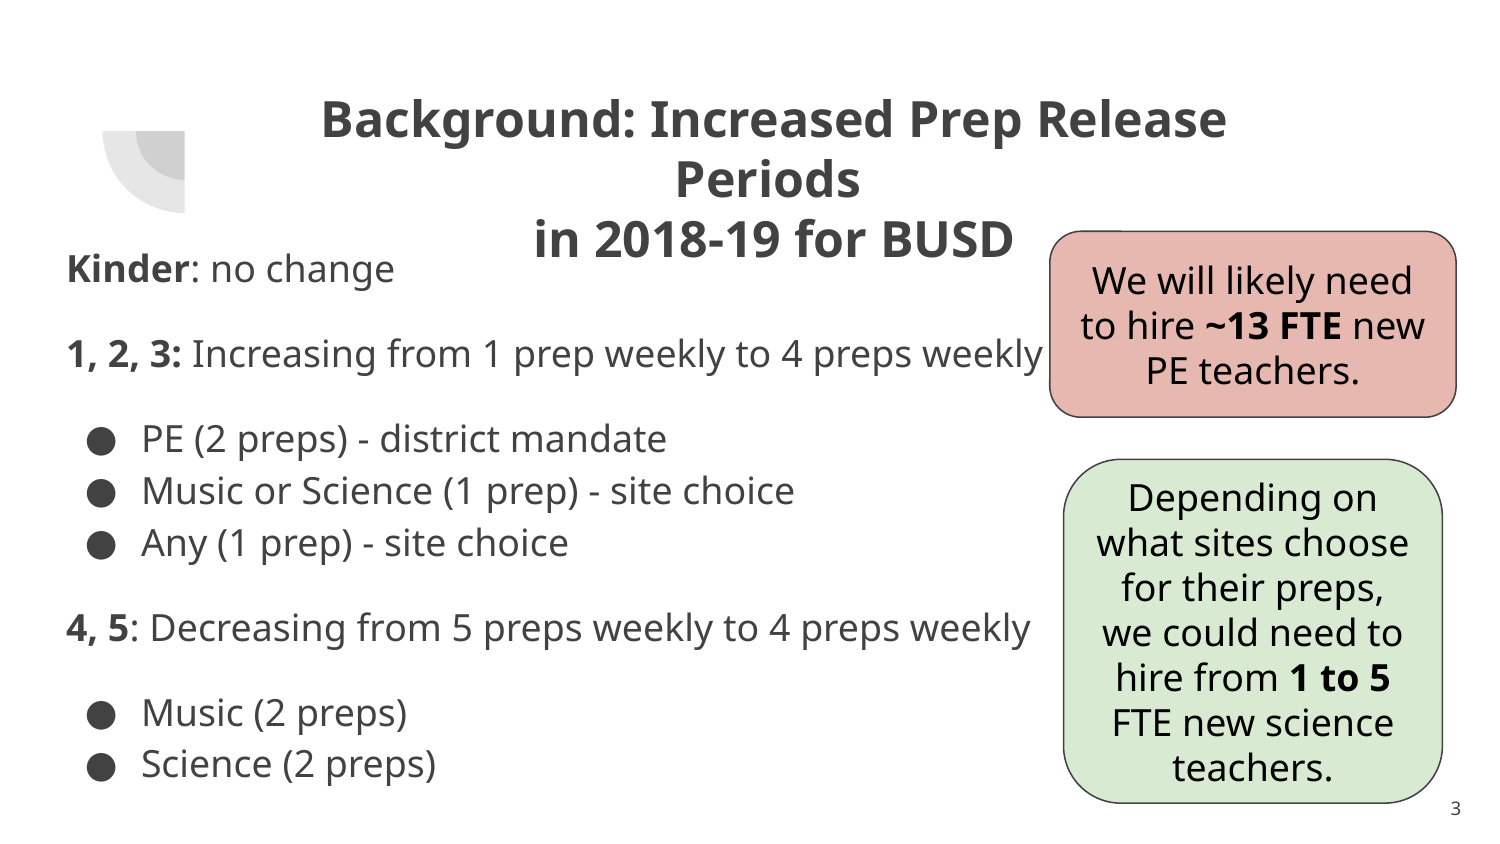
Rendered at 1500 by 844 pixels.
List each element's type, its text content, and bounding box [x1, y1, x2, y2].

slide_number ‹#› [1386, 777, 1477, 842]
title Background: Increased Prep Release Periods in 2018-19 for BUSD [206, 72, 1342, 231]
list Kinder: no change 1, 2, 3: Increasing from 1 prep weekly to 4 preps weekly PE (2 preps) - district mandate Music or Science (1 prep) - site choice Any (1 prep) - site choice 4, 5: Decreasing from 5 preps weekly to 4 preps weekly Music (2 preps) Science (2 preps) [51, 223, 1079, 813]
text_box We will likely need to hire ~13 FTE new PE teachers. [1049, 231, 1457, 418]
text_box Depending on what sites choose for their preps, we could need to hire from 1 to 5 FTE new science teachers. [1063, 459, 1443, 804]
